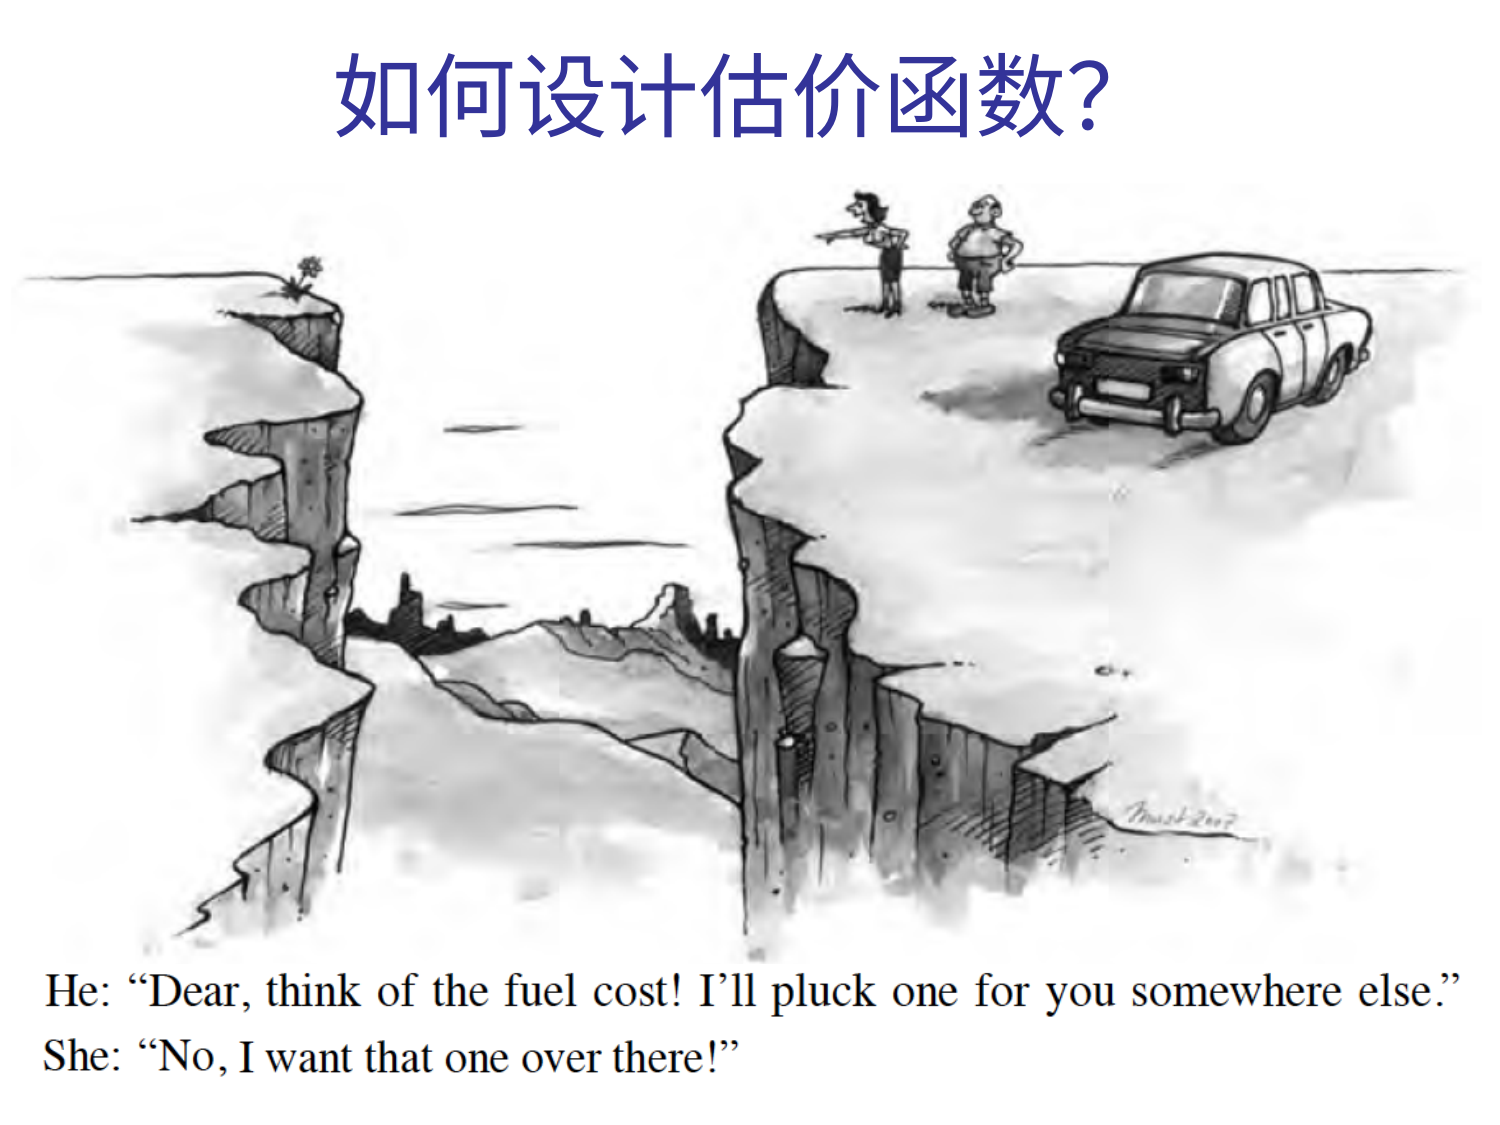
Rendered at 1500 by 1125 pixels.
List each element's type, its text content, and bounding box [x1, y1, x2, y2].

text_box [41, 1022, 751, 1086]
picture [0, 160, 1498, 1022]
title 如何设计估价函数？ [70, 0, 1421, 159]
